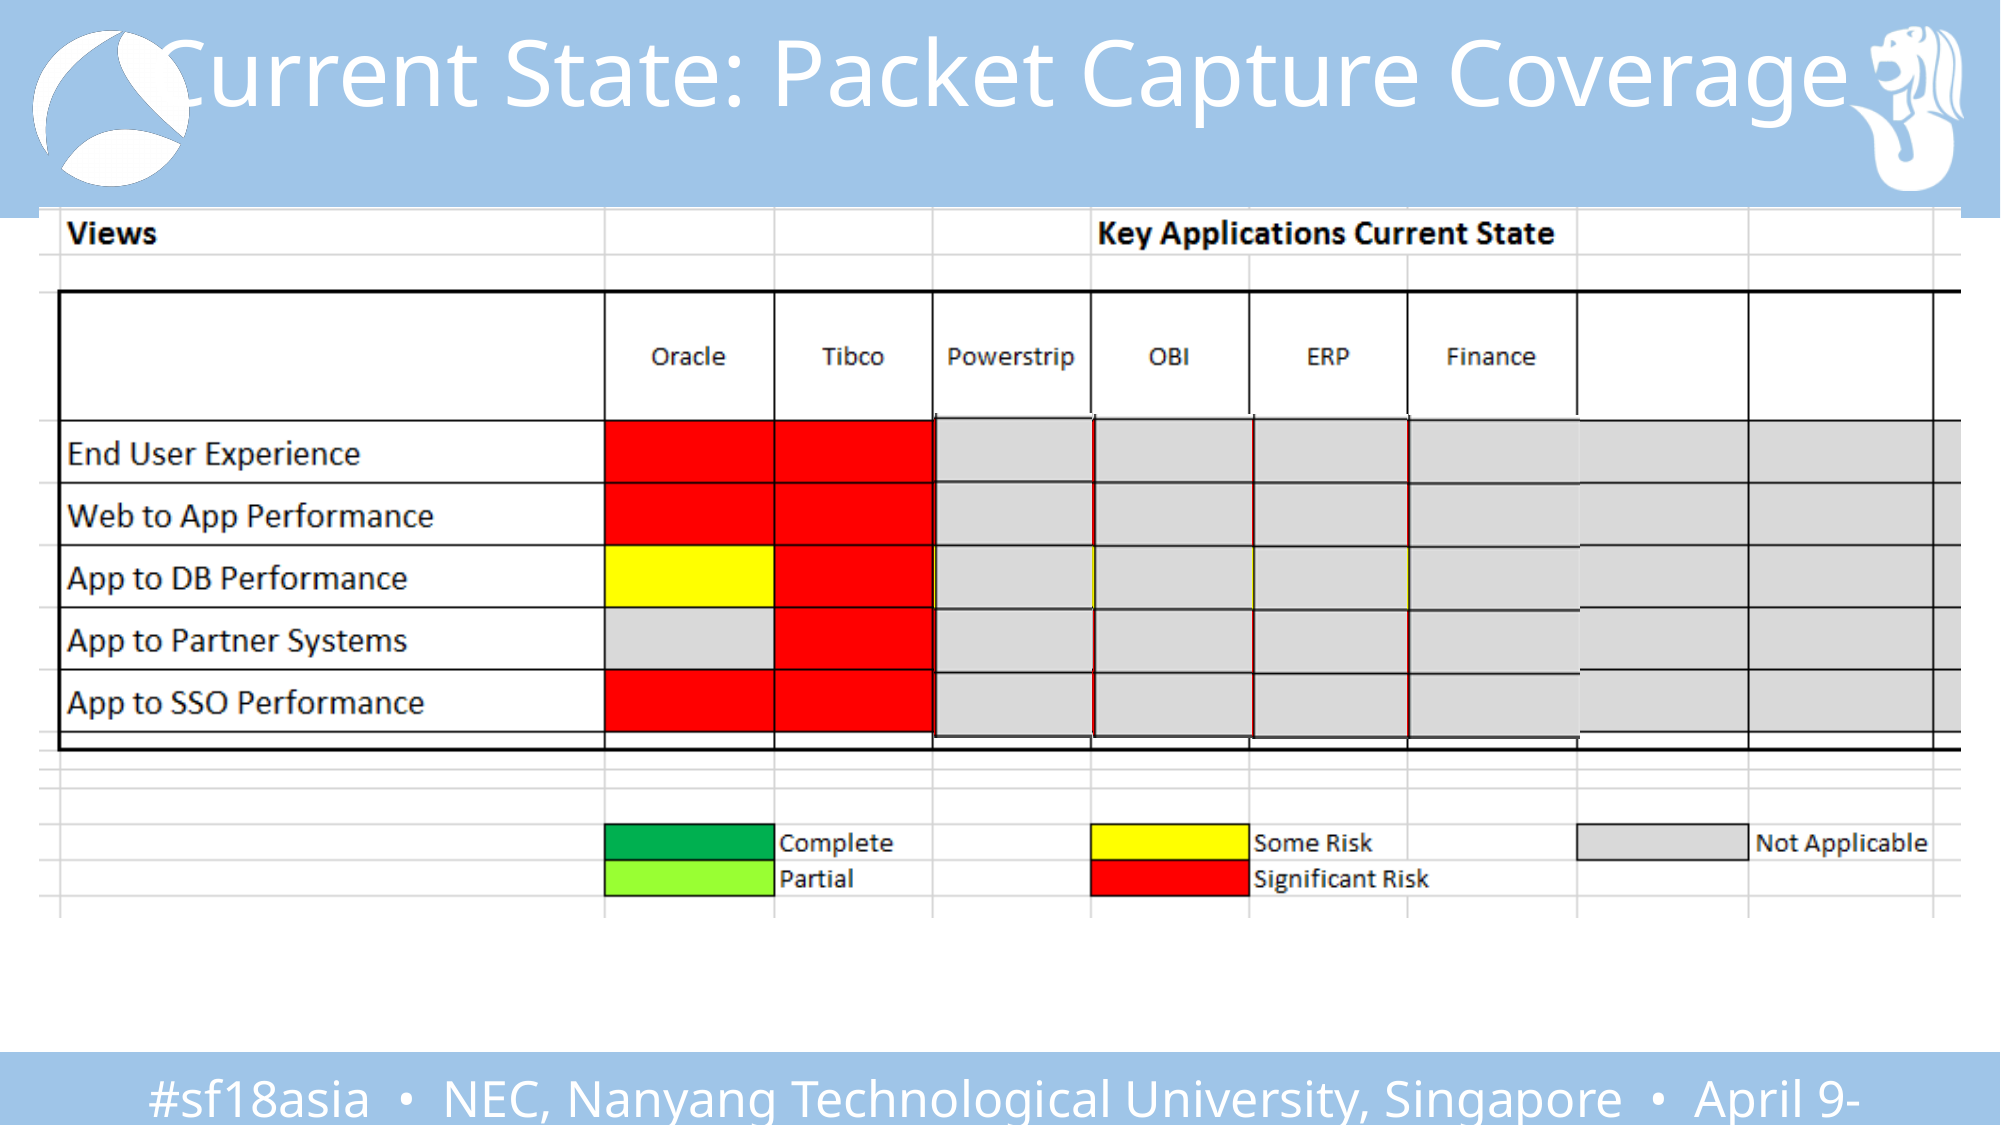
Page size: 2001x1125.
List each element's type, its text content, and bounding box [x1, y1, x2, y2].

title Current State: Packet Capture Coverage [19, 11, 1983, 142]
picture [32, 142, 190, 187]
picture [39, 207, 1961, 918]
picture [1849, 142, 1964, 191]
